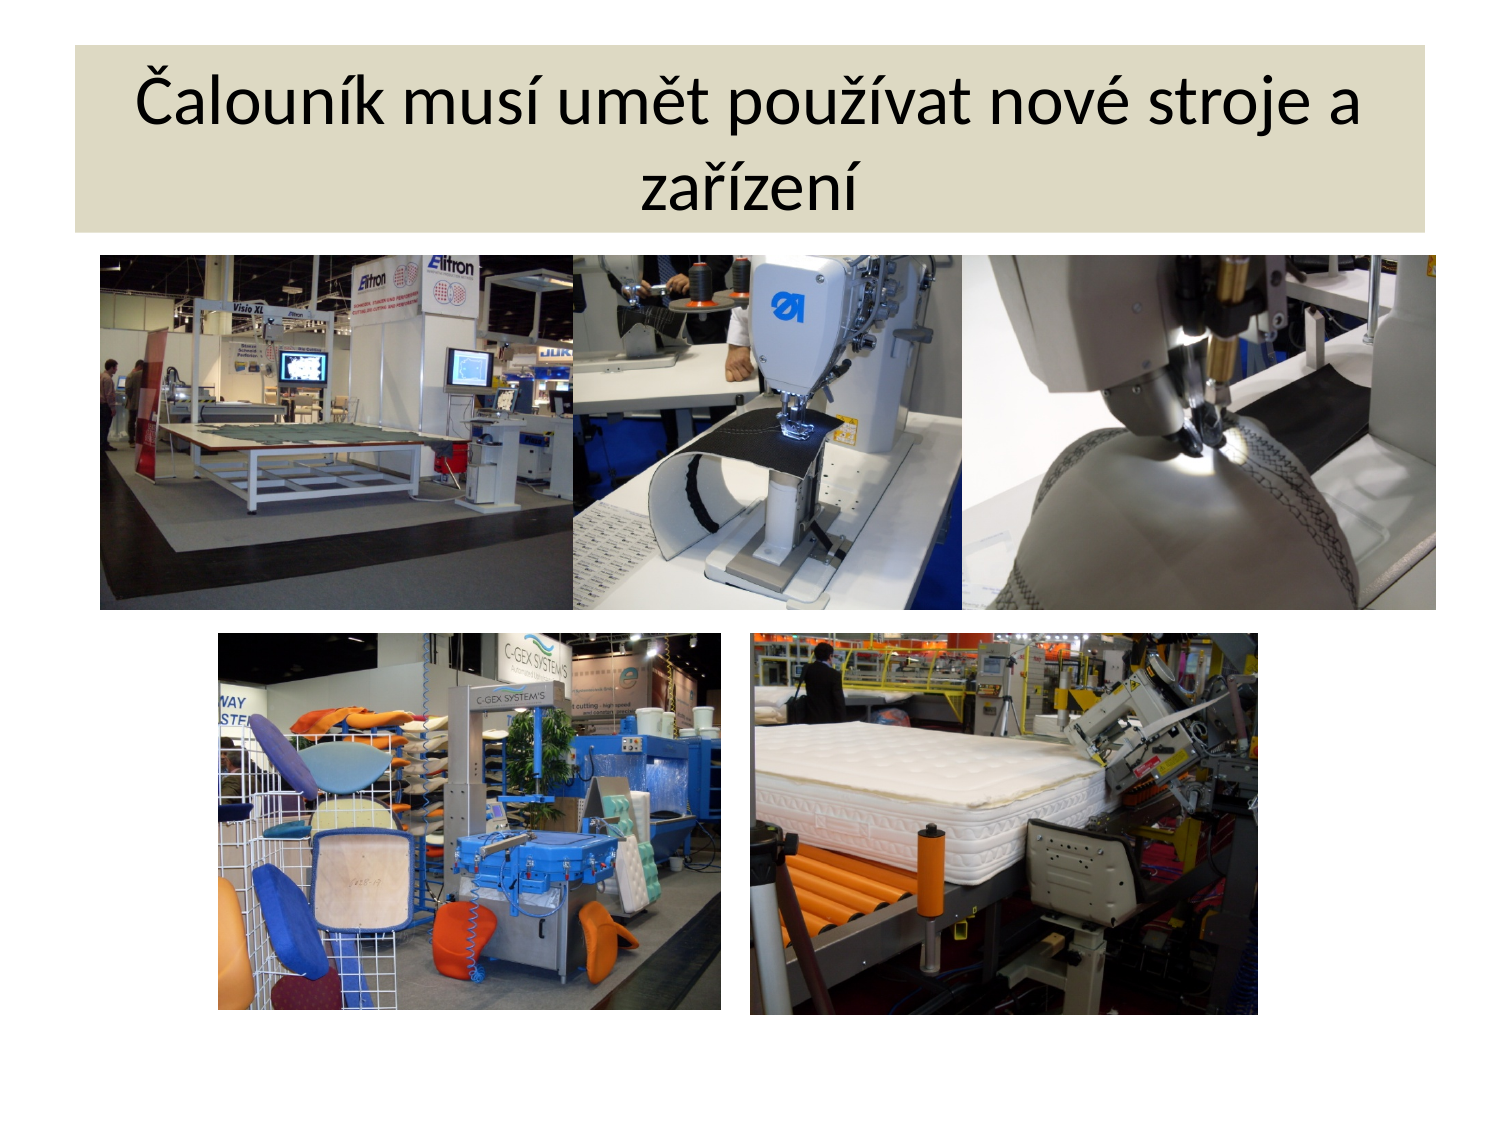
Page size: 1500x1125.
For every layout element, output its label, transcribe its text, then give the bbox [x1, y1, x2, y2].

picture [749, 633, 1259, 1015]
title Čalouník musí umět používat nové stroje a zařízení [75, 45, 1425, 233]
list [576, 255, 960, 610]
picture [100, 255, 574, 610]
picture [218, 633, 721, 1011]
picture [962, 255, 1436, 610]
